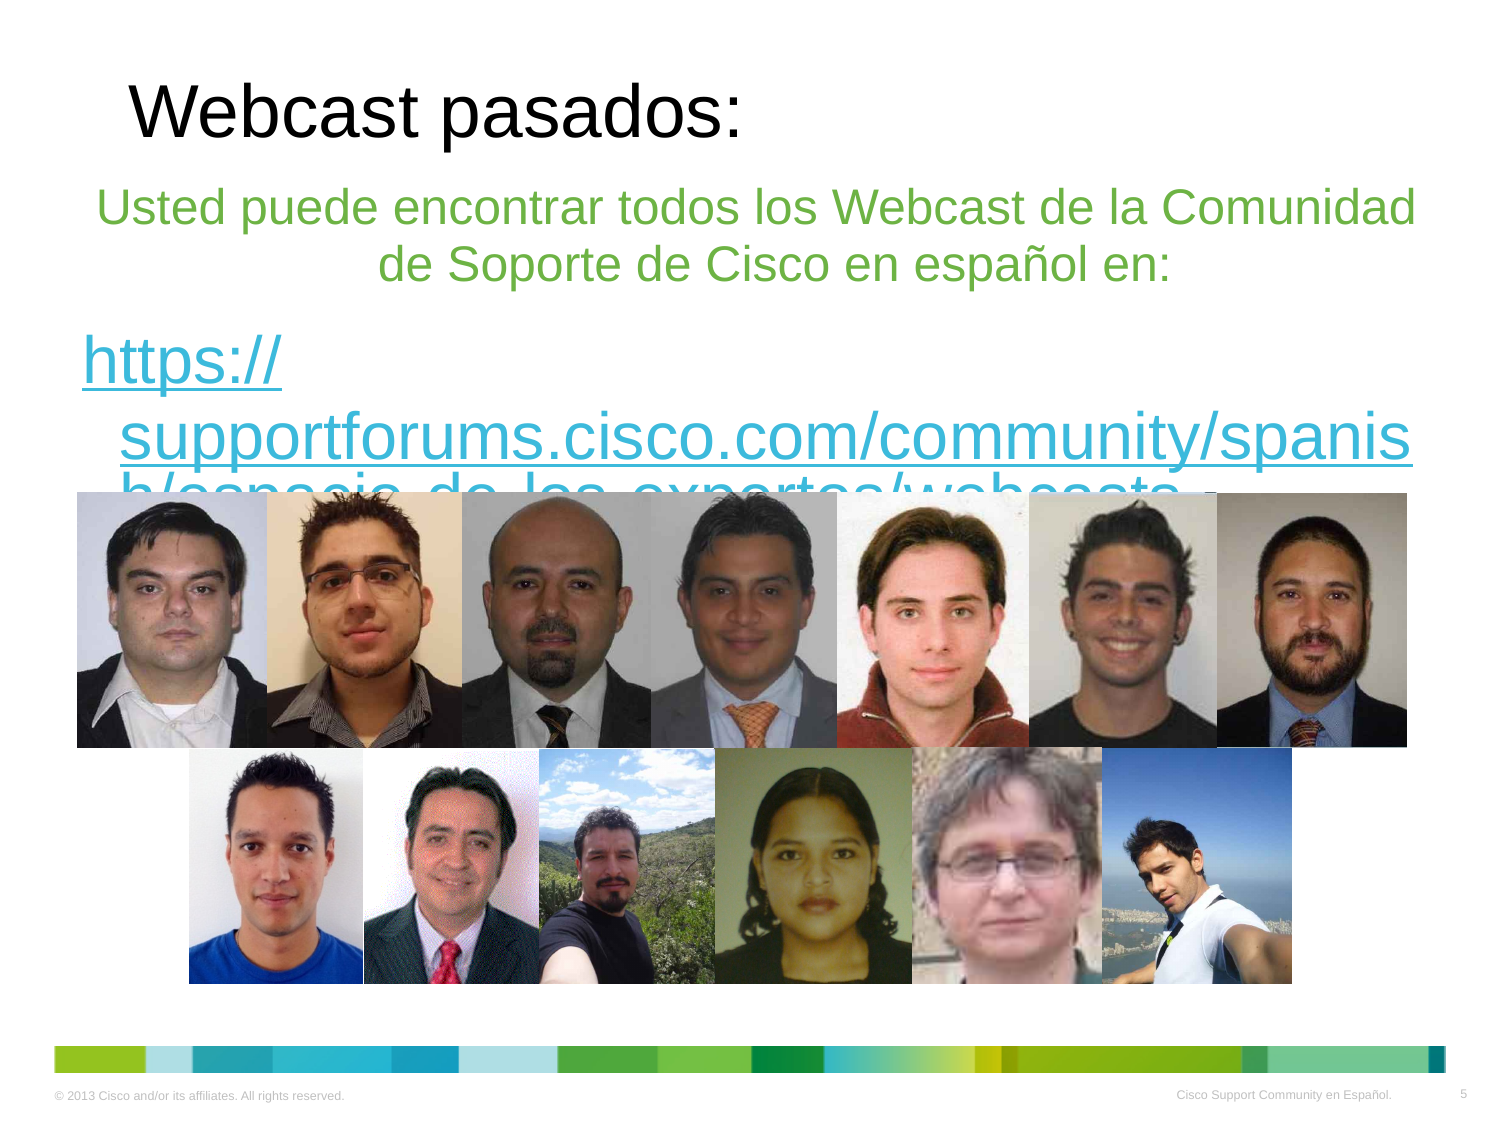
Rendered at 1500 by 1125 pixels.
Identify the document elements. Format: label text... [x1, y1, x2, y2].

picture [54, 1046, 1446, 1073]
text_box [76, 492, 1407, 749]
picture [189, 747, 1292, 984]
list Usted puede encontrar todos los Webcast de la Comunidad de Soporte de Cisco en español en: https://supportforums.cisco.com/community/spanish/espacio-de-los-expertos/webcasts [67, 392, 1446, 455]
title Webcast pasados: [114, 21, 1335, 160]
